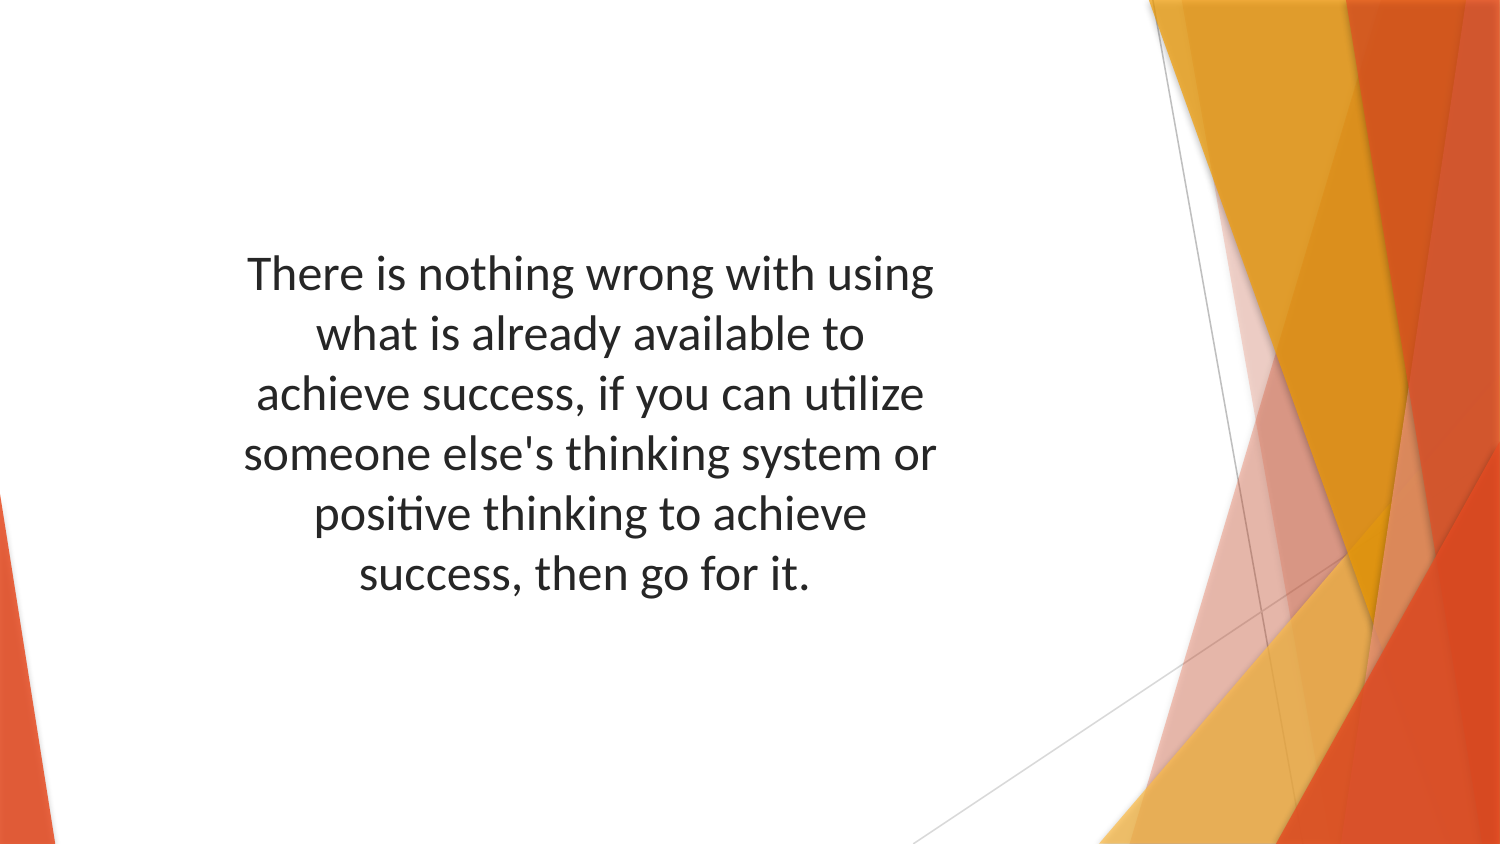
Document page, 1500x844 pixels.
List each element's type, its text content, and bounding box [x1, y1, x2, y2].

list There is nothing wrong with using what is already available to achieve success, if you can utilize someone else's thinking system or positive thinking to achieve success, then go for it. [218, 232, 963, 623]
